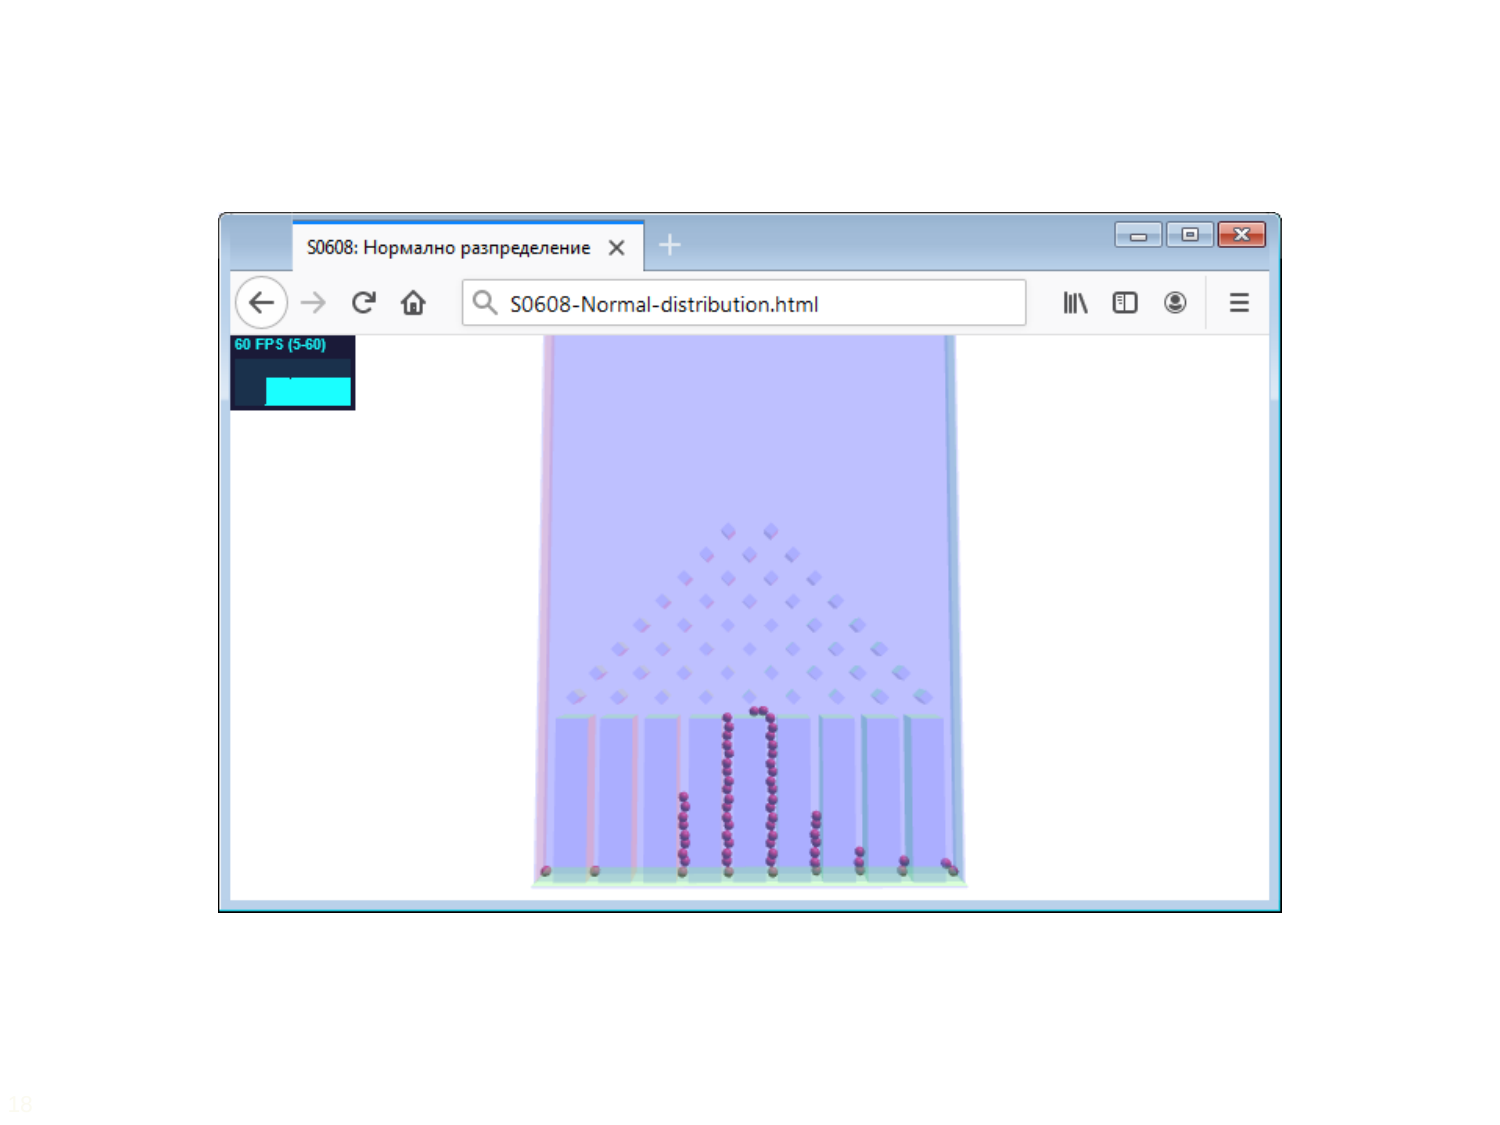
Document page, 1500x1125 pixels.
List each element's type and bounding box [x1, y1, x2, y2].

picture [218, 212, 1282, 913]
